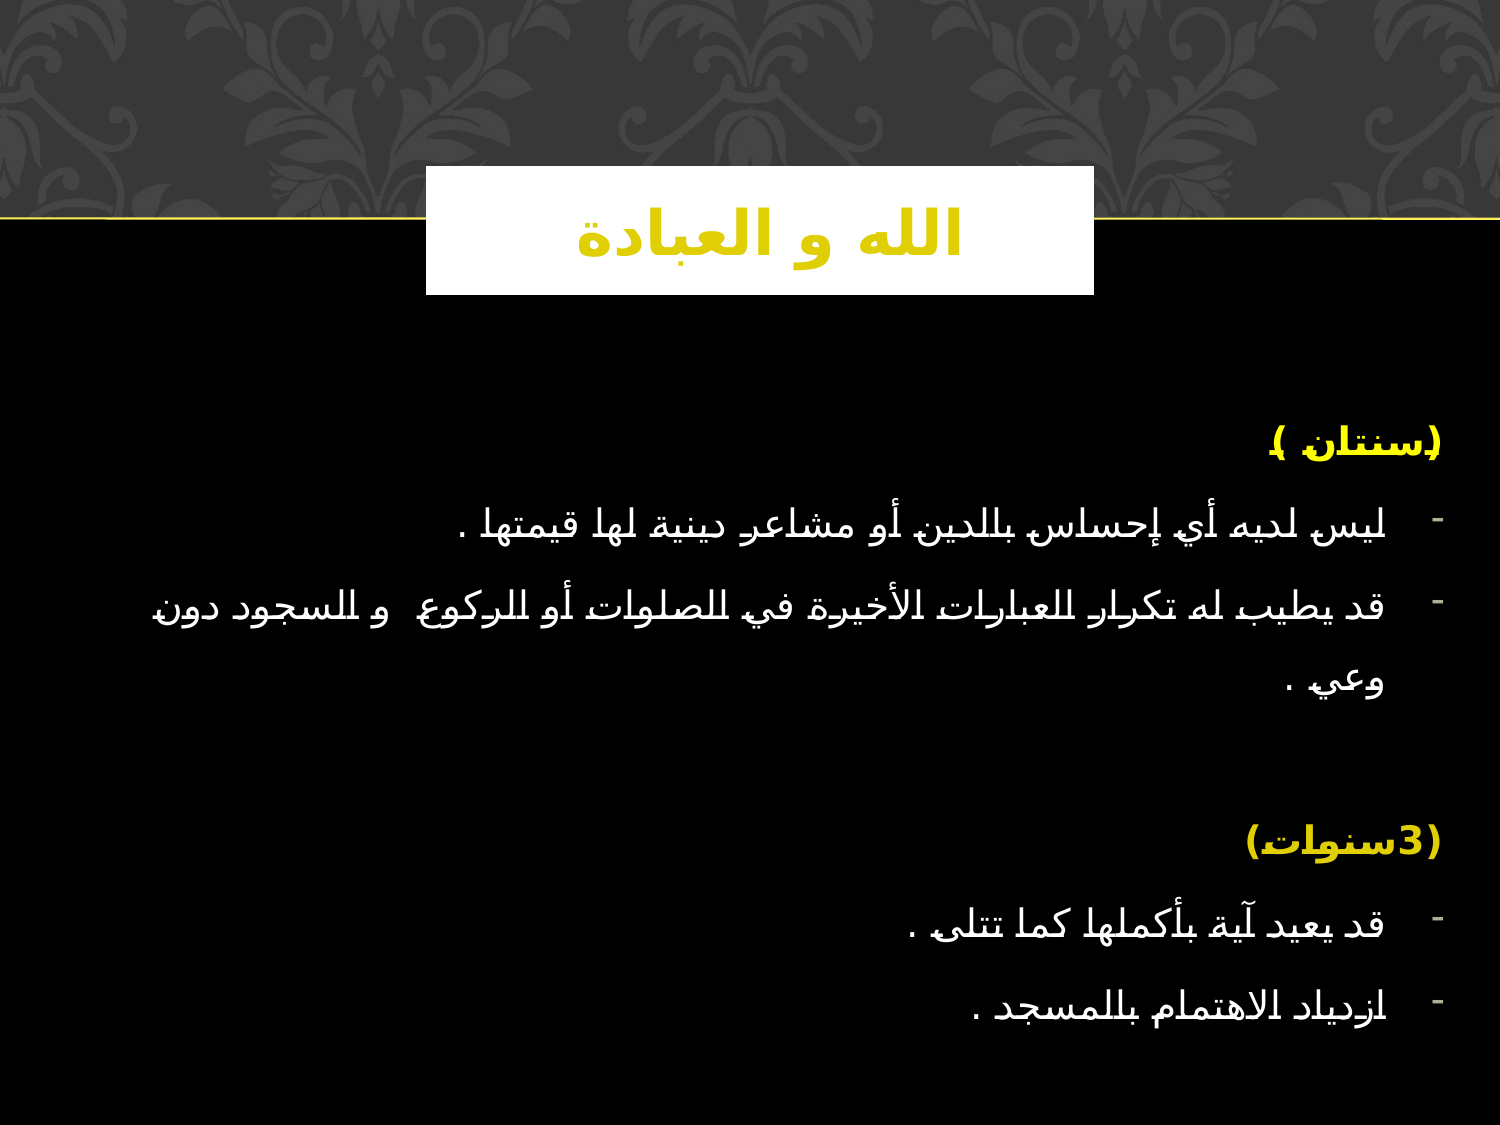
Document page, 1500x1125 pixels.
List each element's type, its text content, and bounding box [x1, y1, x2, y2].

list (سنتان ) ليس لديه أي إحساس بالدين أو مشاعر دينية لها قيمتها . قد يطيب له تكرار العبارات الأخيرة في الصلوات أو الركوع و السجود دون وعي . (3سنوات) قد يعيد آية بأكملها كما تتلى . ازدياد الاهتمام بالمسجد . [64, 326, 1459, 1035]
title الله و العبادة [426, 166, 1094, 295]
